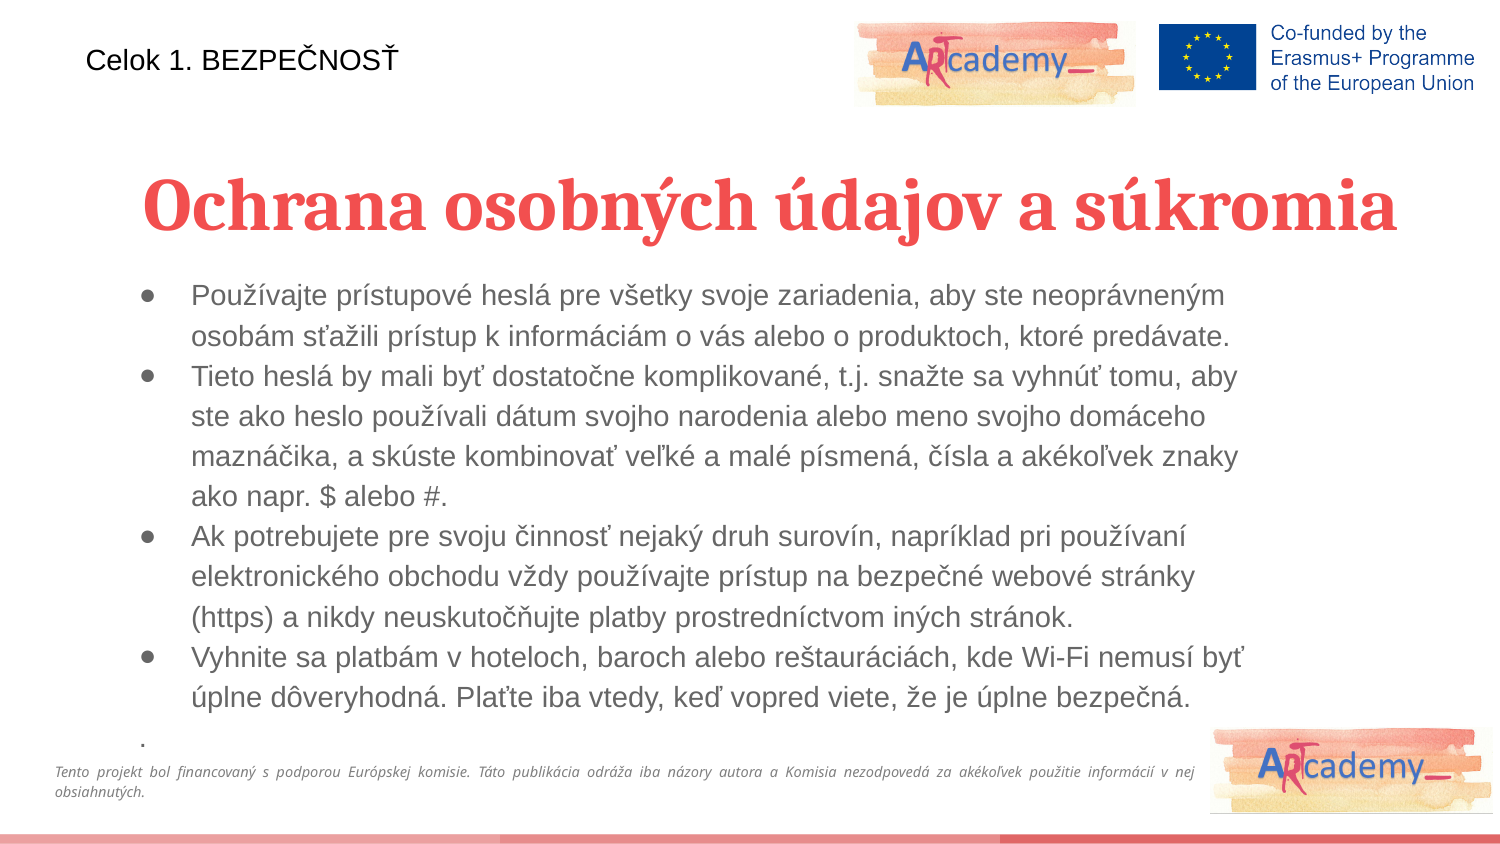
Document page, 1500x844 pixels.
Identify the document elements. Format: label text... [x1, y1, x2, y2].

list Používajte prístupové heslá pre všetky svoje zariadenia, aby ste neoprávneným osobám sťažili prístup k informáciám o vás alebo o produktoch, ktoré predávate. Tieto heslá by mali byť dostatočne komplikované, t.j. snažte sa vyhnúť tomu, aby ste ako heslo používali dátum svojho narodenia alebo meno svojho domáceho maznáčika, a skúste kombinovať veľké a malé písmená, čísla a akékoľvek znaky ako napr. $ alebo #. Ak potrebujete pre svoju činnosť nejaký druh surovín, napríklad pri používaní elektronického obchodu vždy používajte prístup na bezpečné webové stránky (https) a nikdy neuskutočňujte platby prostredníctvom iných stránok. Vyhnite sa platbám v hoteloch, baroch alebo reštauráciách, kde Wi-Fi nemusí byť úplne dôveryhodná. Plaťte iba vtedy, keď vopred viete, že je úplne bezpečná. . [101, 256, 1272, 543]
title Ochrana osobných údajov a súkromia [70, 53, 1474, 261]
text_box Celok 1. BEZPEČNOSŤ [70, 33, 492, 84]
picture [854, 2, 1137, 138]
text_box Tento projekt bol financovaný s podporou Európskej komisie. Táto publikácia odráža iba názory autora a Komisia nezodpovedá za akékoľvek použitie informácií v nej obsiahnutých. [39, 754, 1205, 799]
picture [1158, 24, 1474, 94]
picture [1210, 709, 1493, 844]
